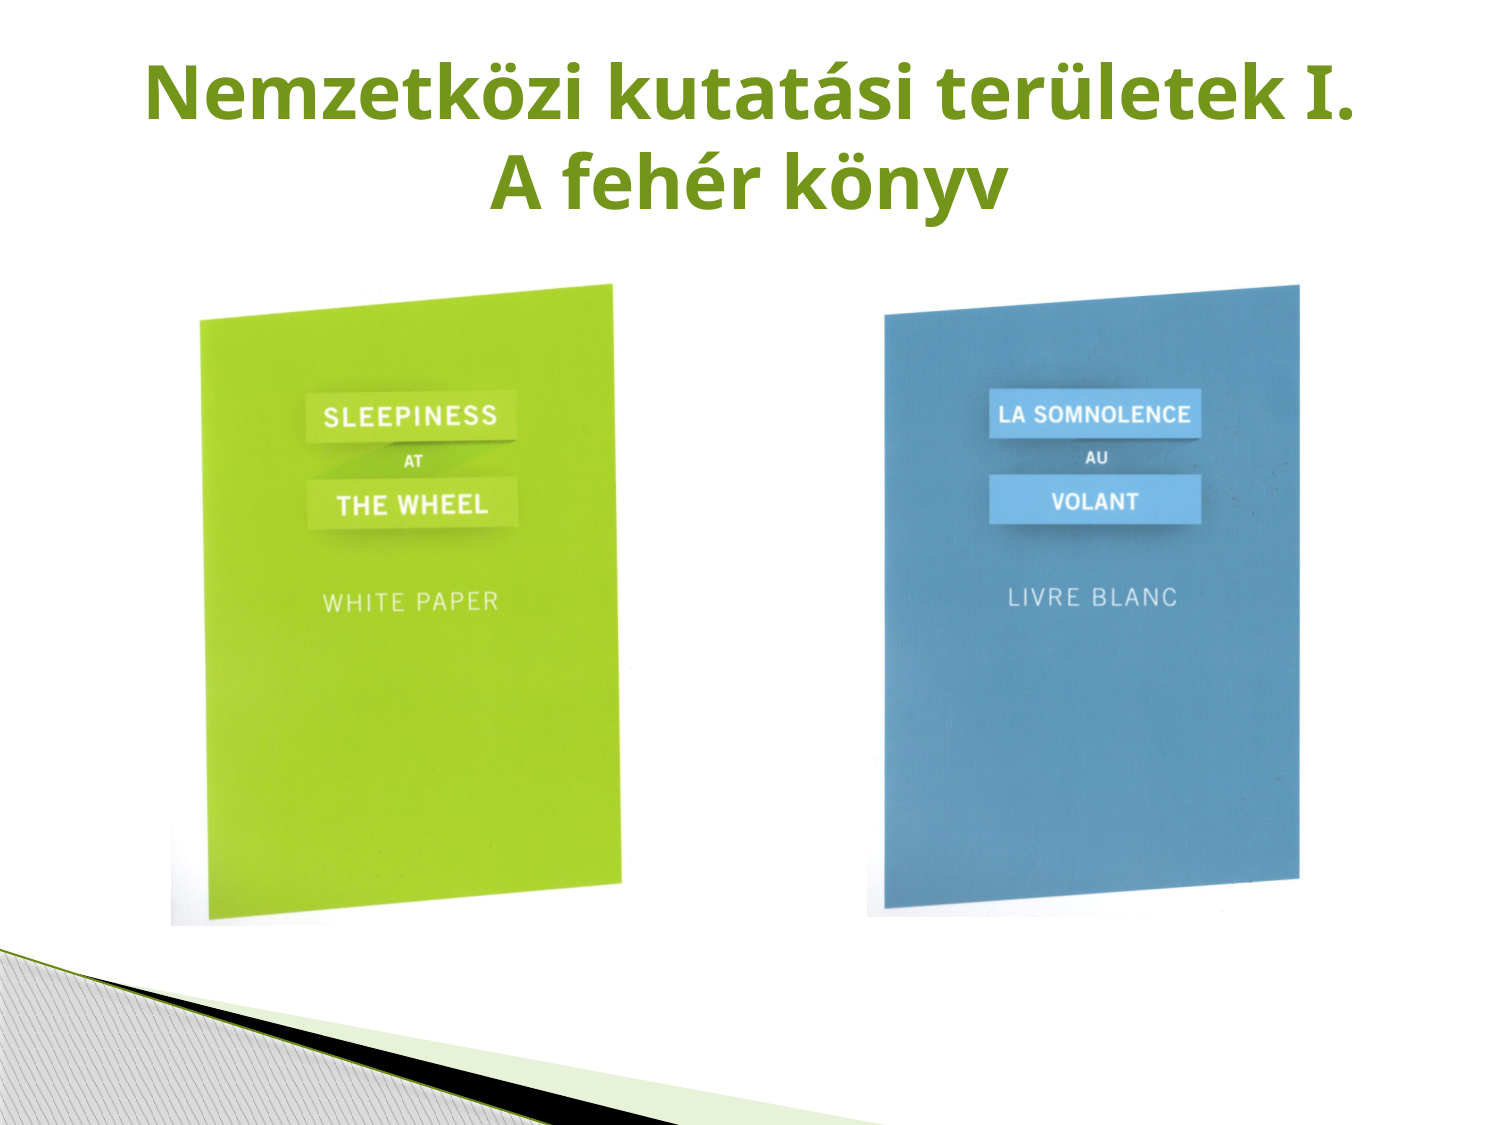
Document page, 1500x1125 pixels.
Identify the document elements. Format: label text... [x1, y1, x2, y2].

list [866, 280, 1313, 917]
title Nemzetközi kutatási területek I. A fehér könyv [75, 44, 1425, 233]
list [170, 278, 646, 926]
